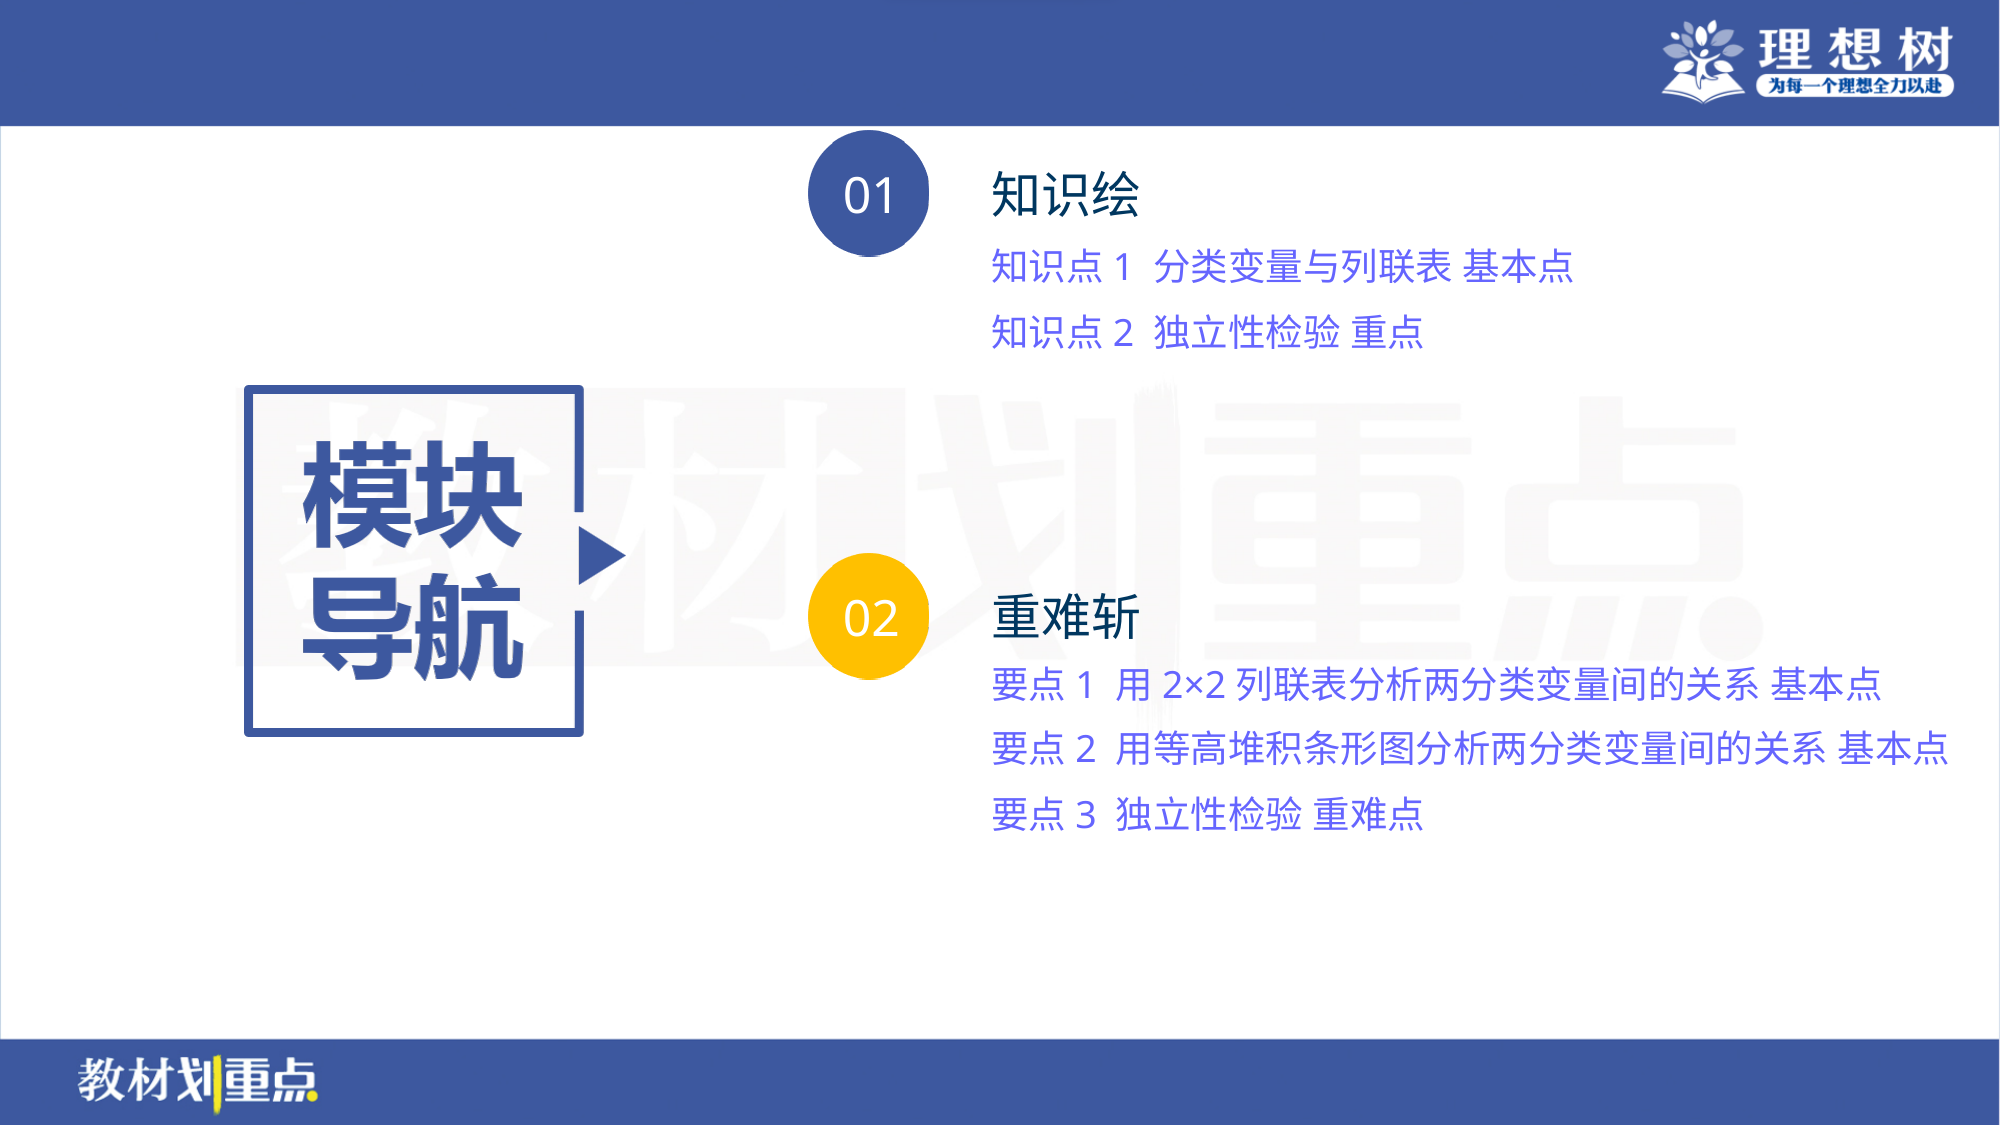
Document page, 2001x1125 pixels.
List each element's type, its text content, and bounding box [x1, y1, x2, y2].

text_box 知识点2 独立性检验 重点 [991, 301, 1995, 360]
text_box 要点2 用等高堆积条形图分析两分类变量间的关系 基本点 [991, 717, 1995, 777]
text_box 要点3 独立性检验 重难点 [991, 784, 1995, 843]
picture [0, 0, 2000, 1125]
text_box 要点1 用2×2列联表分析两分类变量间的关系 基本点 [991, 653, 1995, 712]
text_box 知识绘 [963, 155, 1170, 231]
text_box 01 [929, 130, 935, 257]
text_box 02 [929, 553, 935, 680]
text_box 重难斩 [963, 577, 1170, 653]
text_box 知识点1 分类变量与列联表 基本点 [991, 235, 1995, 294]
